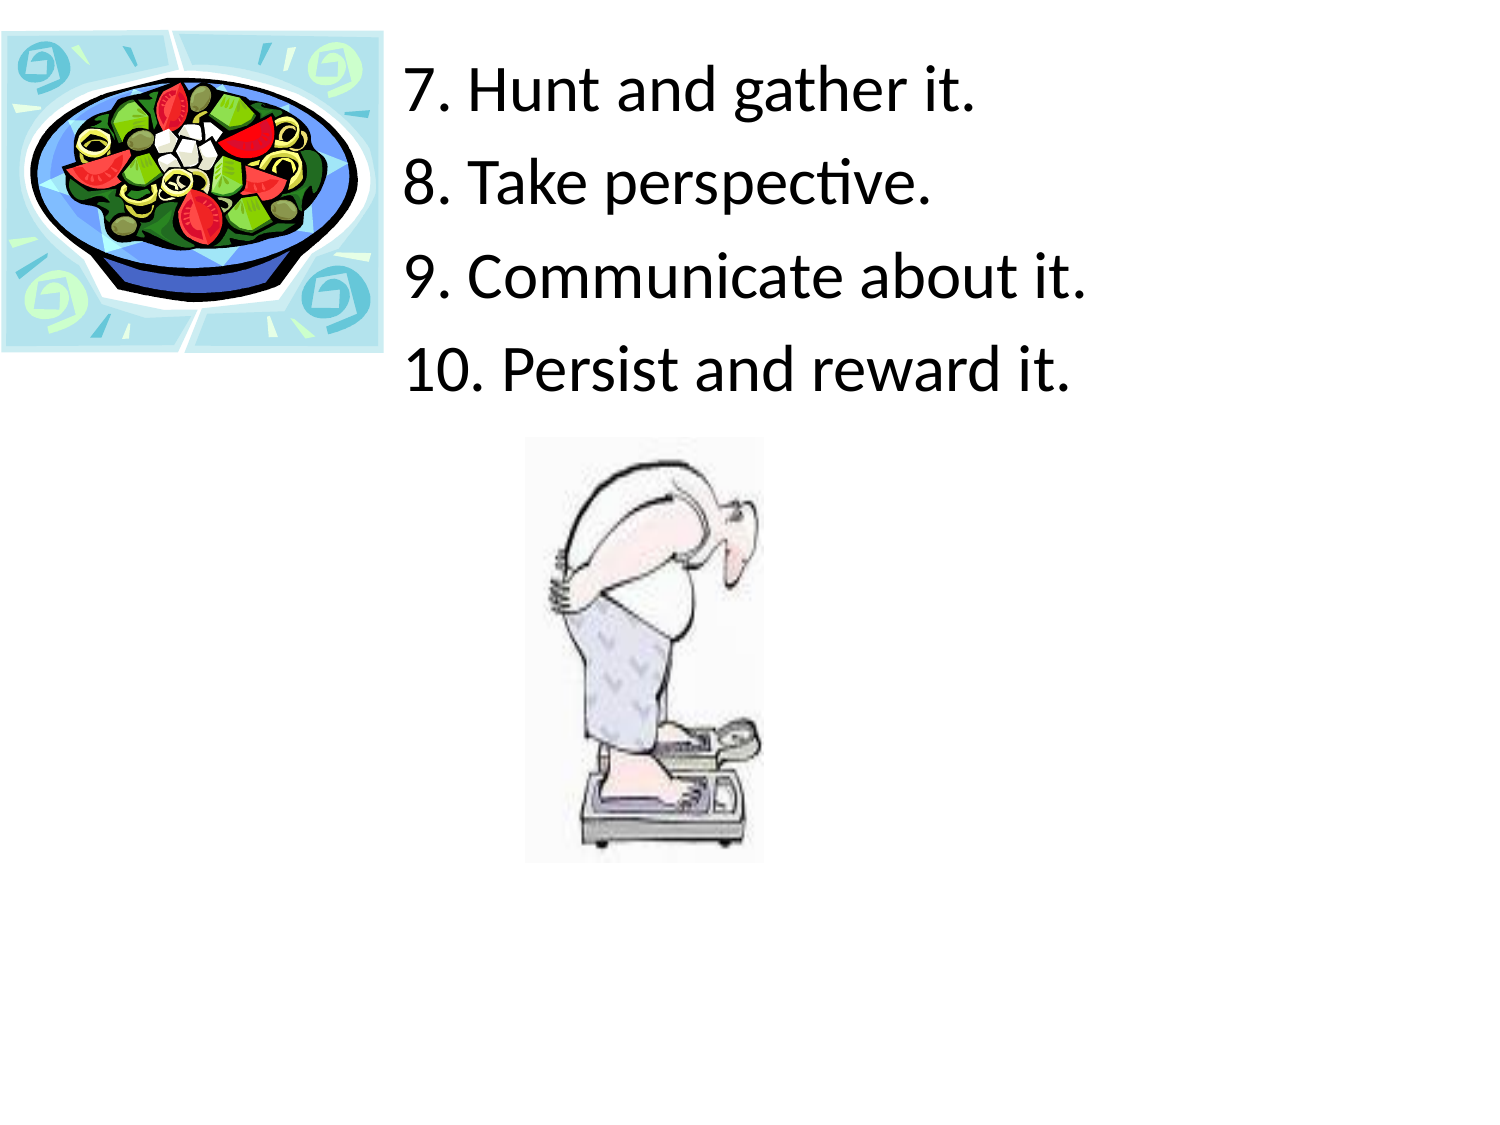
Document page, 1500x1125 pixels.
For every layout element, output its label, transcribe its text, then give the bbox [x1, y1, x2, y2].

picture [524, 437, 764, 863]
picture [0, 24, 389, 358]
list 7. Hunt and gather it. 8. Take perspective. 9. Communicate about it. 10. Persist and reward it. [387, 37, 1220, 975]
